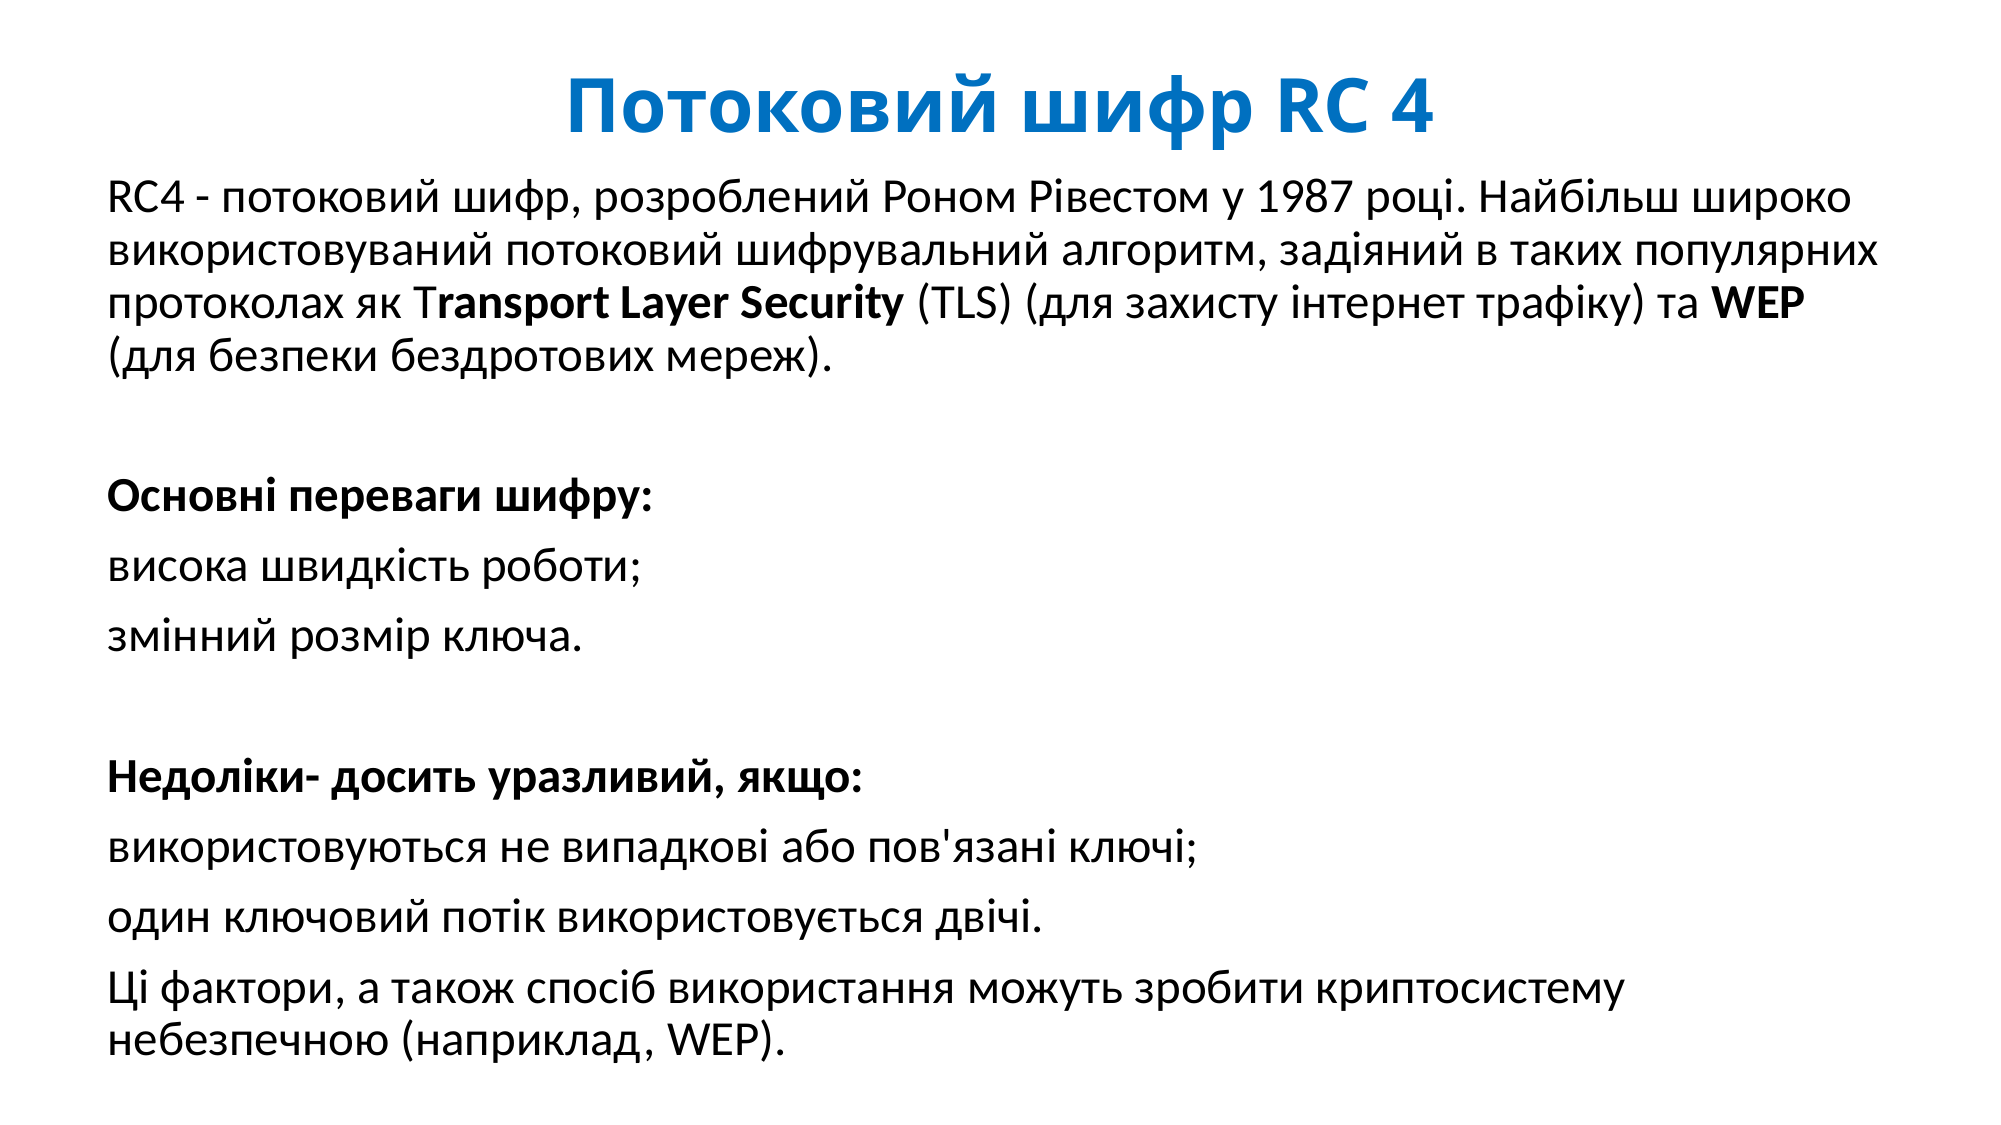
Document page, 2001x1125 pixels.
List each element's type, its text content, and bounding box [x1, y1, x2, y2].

list RC4 - потоковий шифр, розроблений Роном Рівестом у 1987 році. Найбільш широко використовуваний потоковий шифрувальний алгоритм, задіяний в таких популярних протоколах як Transport Layer Security (TLS) (для захисту інтернет трафіку) та WEP (для безпеки бездротових мереж). Основні переваги шифру: висока швидкість роботи; змінний розмір ключа. Недоліки- досить уразливий, якщо: використовуються не випадкові або пов'язані ключі; один ключовий потік використовується двічі. Ці фактори, а також спосіб використання можуть зробити криптосистему небезпечною (наприклад, WEP). [92, 163, 1920, 1084]
title Потоковий шифр RC 4 [137, 53, 1863, 163]
